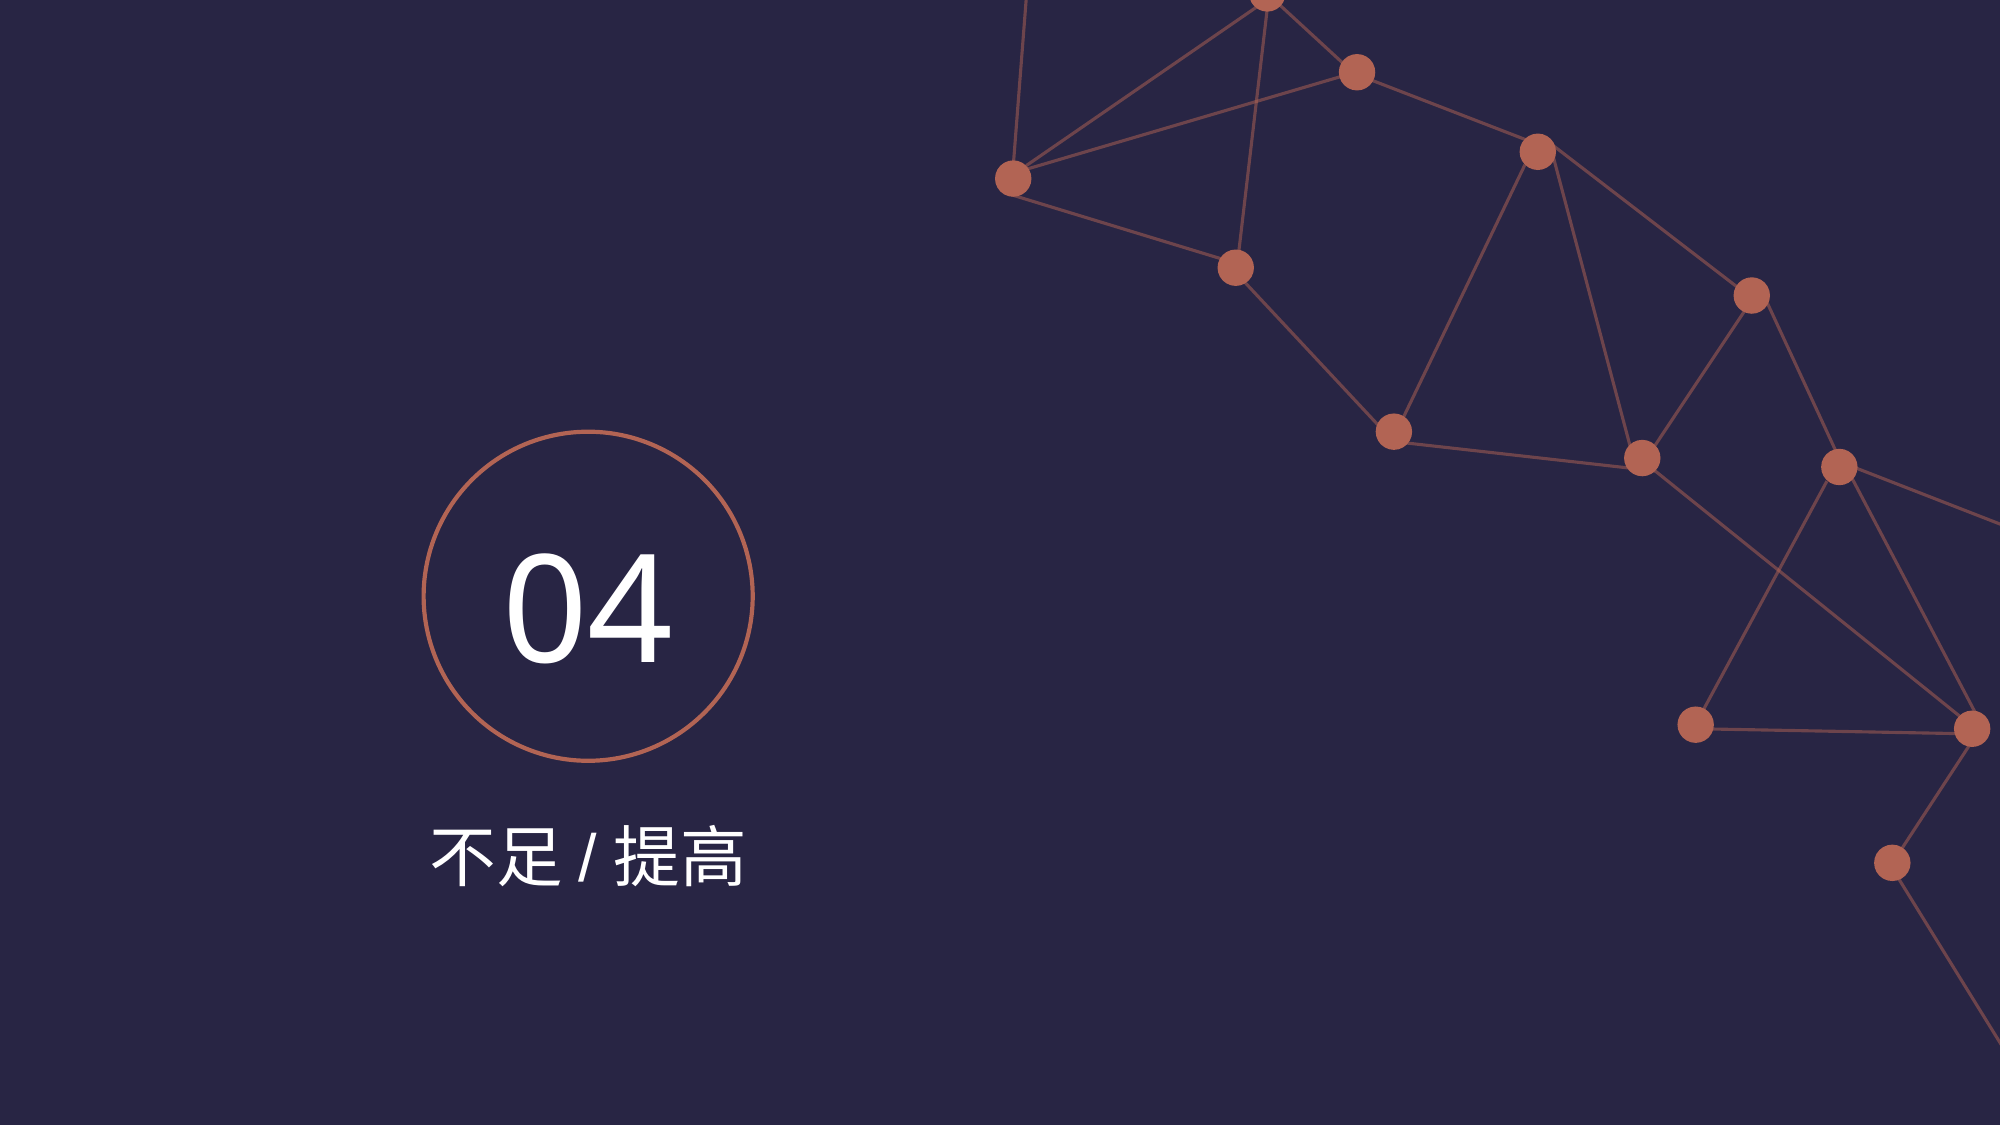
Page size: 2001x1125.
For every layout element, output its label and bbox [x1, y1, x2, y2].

text_box [885, 0, 2000, 882]
text_box [423, 431, 753, 904]
